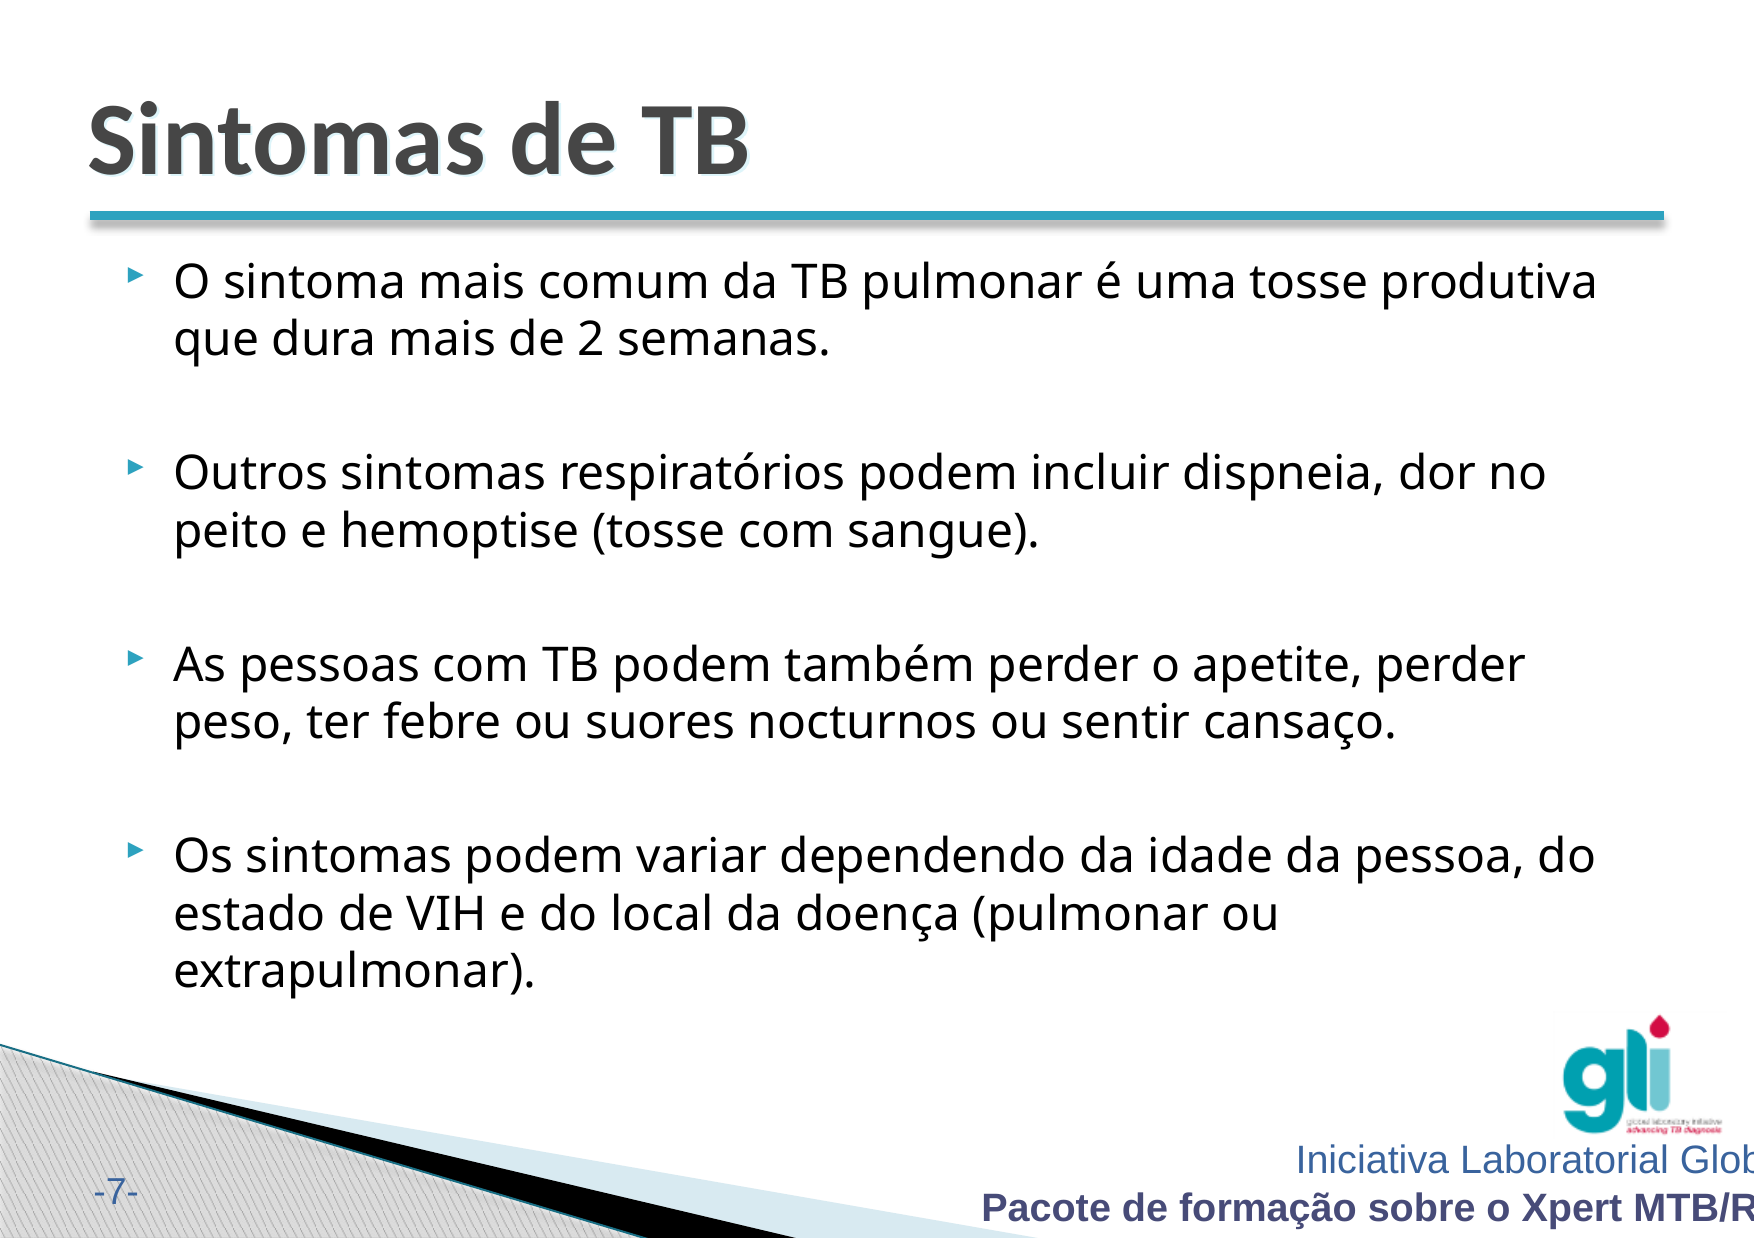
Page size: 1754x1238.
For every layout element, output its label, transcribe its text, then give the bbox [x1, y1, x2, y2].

list O sintoma mais comum da TB pulmonar é uma tosse produtiva que dura mais de 2 semanas. Outros sintomas respiratórios podem incluir dispneia, dor no peito e hemoptise (tosse com sangue). As pessoas com TB podem também perder o apetite, perder peso, ter febre ou suores nocturnos ou sentir cansaço. Os sintomas podem variar dependendo da idade da pessoa, do estado de VIH e do local da doença (pulmonar ou extrapulmonar). [87, 241, 1666, 1049]
picture [1553, 1011, 1727, 1139]
title Sintomas de TB [87, 49, 1666, 216]
